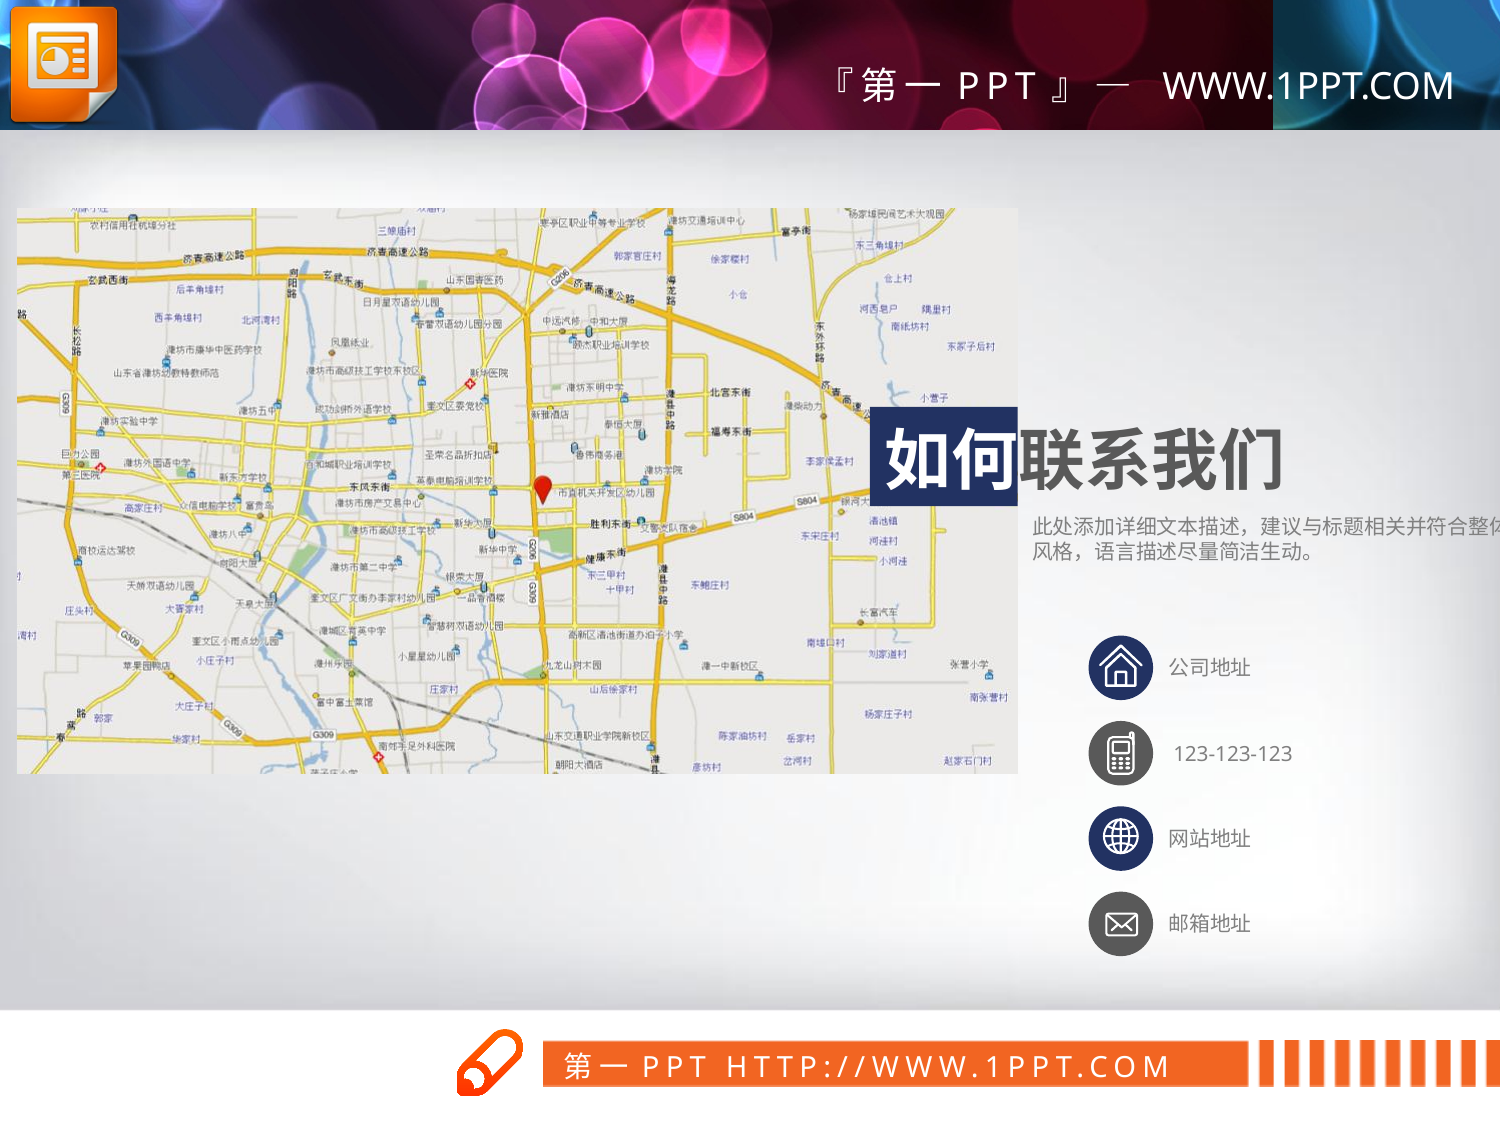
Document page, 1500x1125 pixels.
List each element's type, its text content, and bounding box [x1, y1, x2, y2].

text_box [1102, 694, 1140, 701]
text_box 公司地址 [1153, 647, 1267, 688]
text_box 如何联系我们 [1023, 410, 1336, 505]
text_box [1088, 891, 1153, 957]
text_box [1088, 651, 1093, 685]
text_box [1101, 635, 1142, 643]
text_box [1088, 806, 1153, 871]
text_box [1088, 720, 1154, 783]
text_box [1106, 731, 1135, 776]
picture [0, 0, 1500, 1012]
text_box 123-123-123 [1158, 732, 1308, 773]
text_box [1102, 818, 1139, 855]
picture [543, 1040, 1500, 1087]
text_box [1147, 648, 1153, 687]
text_box 网站地址 [1153, 818, 1267, 859]
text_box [1098, 644, 1144, 688]
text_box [1105, 912, 1139, 937]
text_box 邮箱地址 [1153, 903, 1267, 944]
text_box 此处添加详细文本描述，建议与标题相关并符合整体语言风格，语言描述尽量简洁生动。 [1023, 506, 1500, 571]
